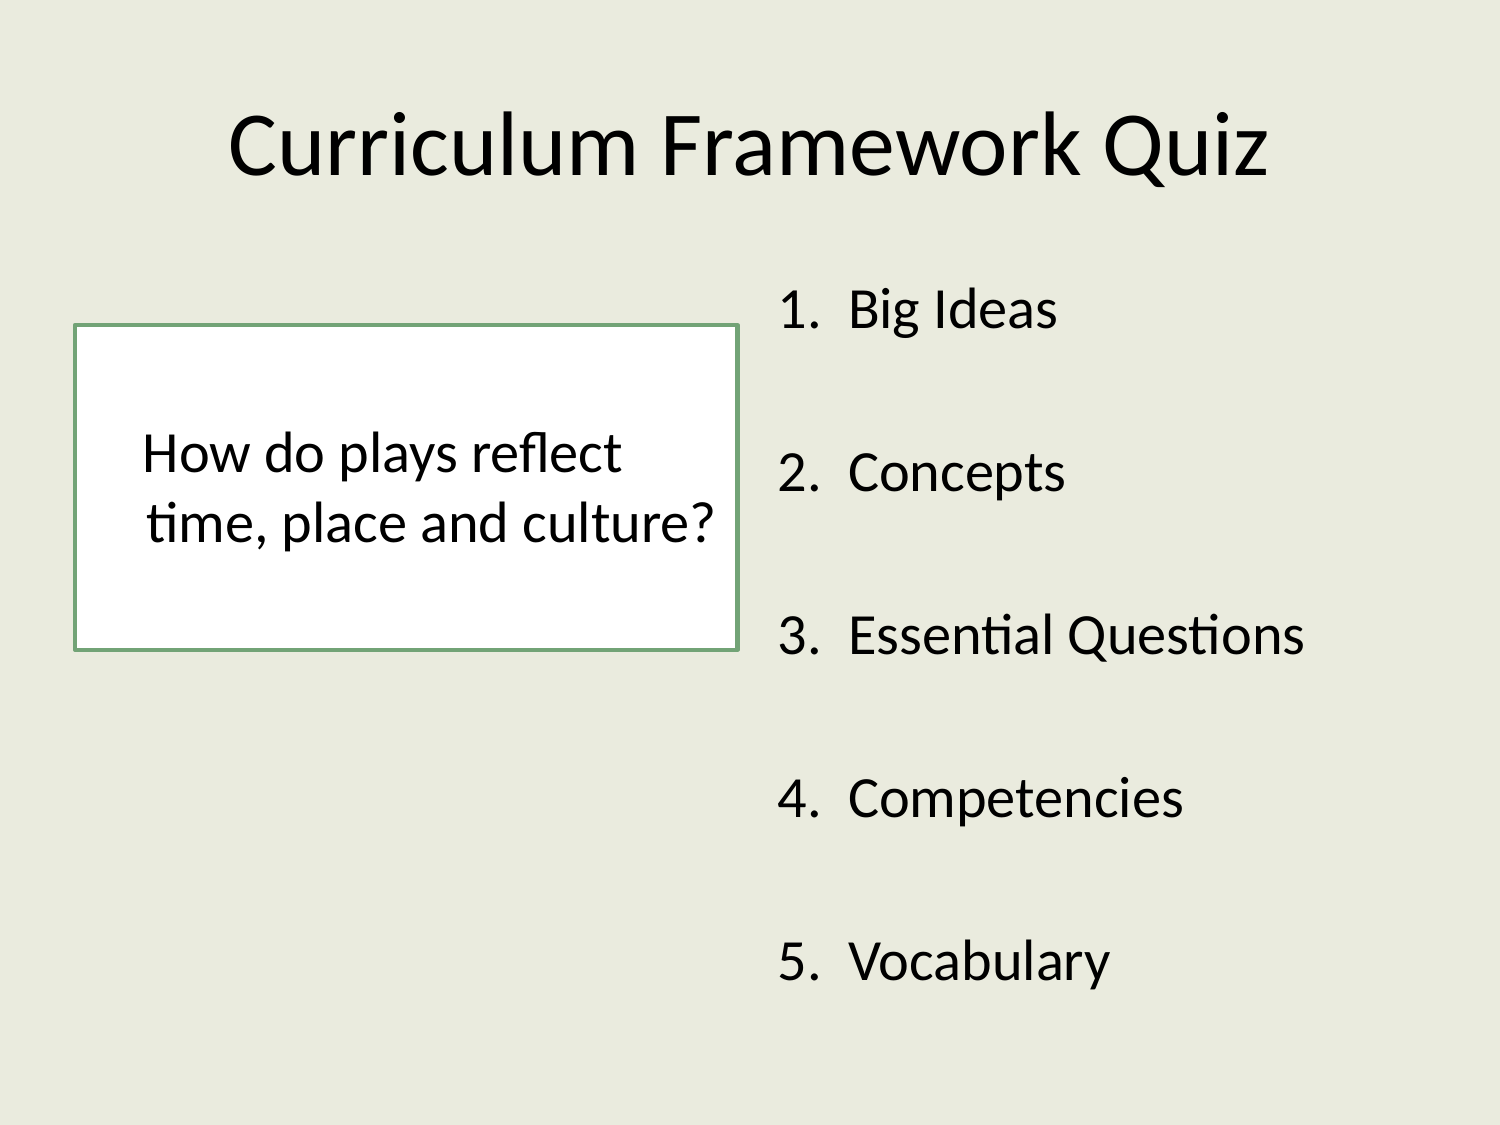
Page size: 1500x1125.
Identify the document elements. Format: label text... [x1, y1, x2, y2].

title Curriculum Framework Quiz [75, 45, 1425, 233]
list 1. Big Ideas 2. Concepts 3. Essential Questions 4. Competencies 5. Vocabulary [762, 262, 1425, 1005]
list How do plays reflect time, place and culture? [73, 323, 740, 652]
